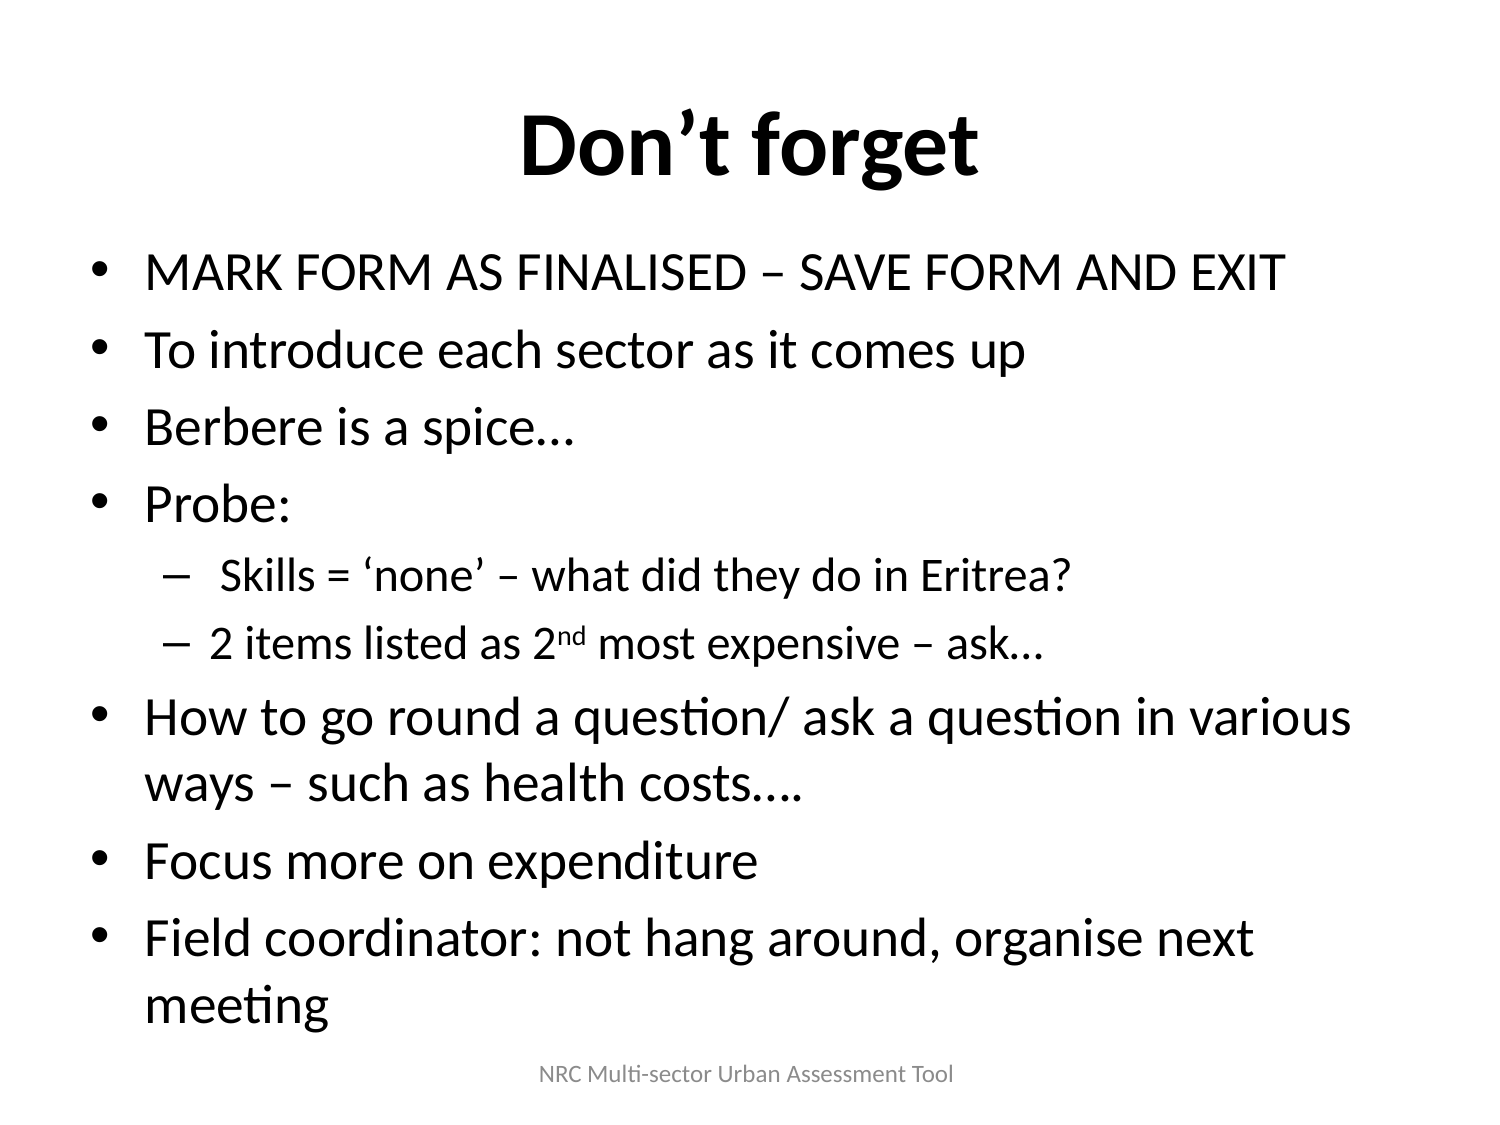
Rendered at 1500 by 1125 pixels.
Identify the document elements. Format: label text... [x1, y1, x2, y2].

footer NRC Multi-sector Urban Assessment Tool [512, 1042, 988, 1103]
title Don’t forget [75, 45, 1425, 227]
list MARK FORM AS FINALISED – SAVE FORM AND EXIT To introduce each sector as it comes up Berbere is a spice… Probe: Skills = ‘none’ – what did they do in Eritrea? 2 items listed as 2nd most expensive – ask… How to go round a question/ ask a question in various ways – such as health costs…. Focus more on expenditure Field coordinator: not hang around, organise next meeting [75, 227, 1425, 1043]
